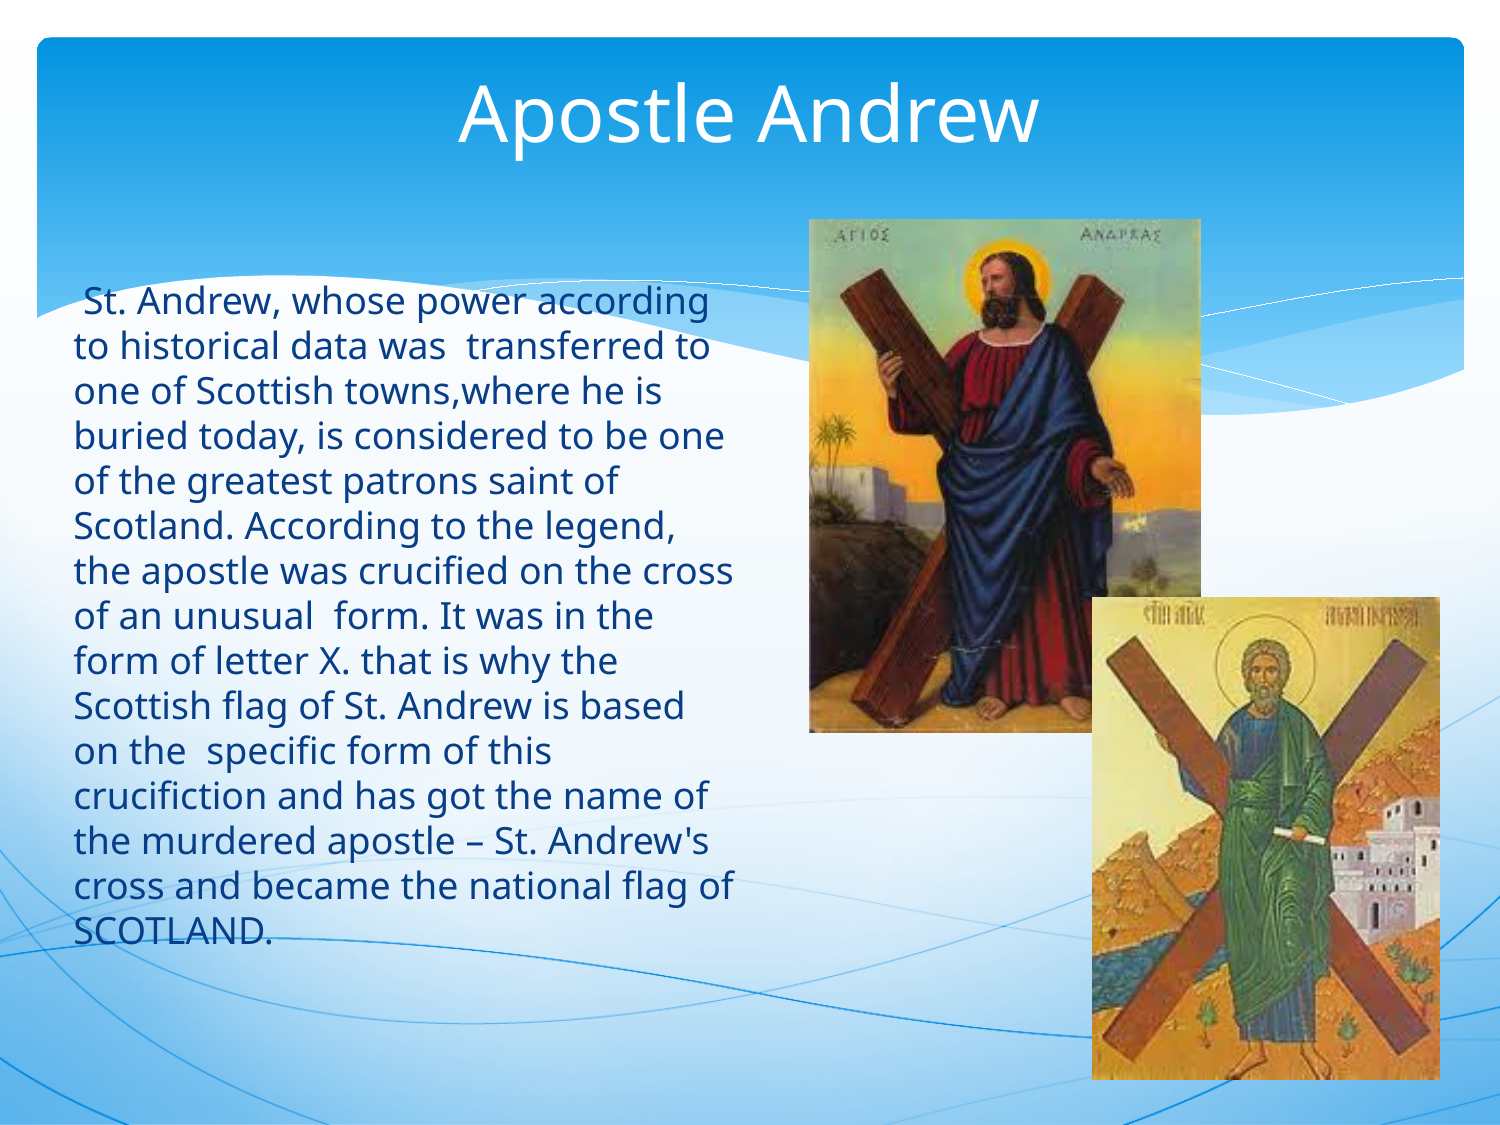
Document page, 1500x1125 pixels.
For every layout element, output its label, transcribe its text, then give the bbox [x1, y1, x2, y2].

text_box St. Andrew, whose power according to historical data was transferred to one of Scottish towns,where he is buried today, is considered to be one of the greatest patrons saint of Scotland. According to the legend, the apostle was crucified on the cross of an unusual form. It was in the form of letter X. that is why the Scottish flag of St. Andrew is based on the specific form of this crucifiction and has got the name of the murdered apostle – St. Andrew's cross and became the national flag of SCOTLAND. [58, 269, 756, 960]
picture [1092, 597, 1441, 1080]
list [808, 219, 1201, 734]
title Apostle Andrew [75, 55, 1425, 261]
